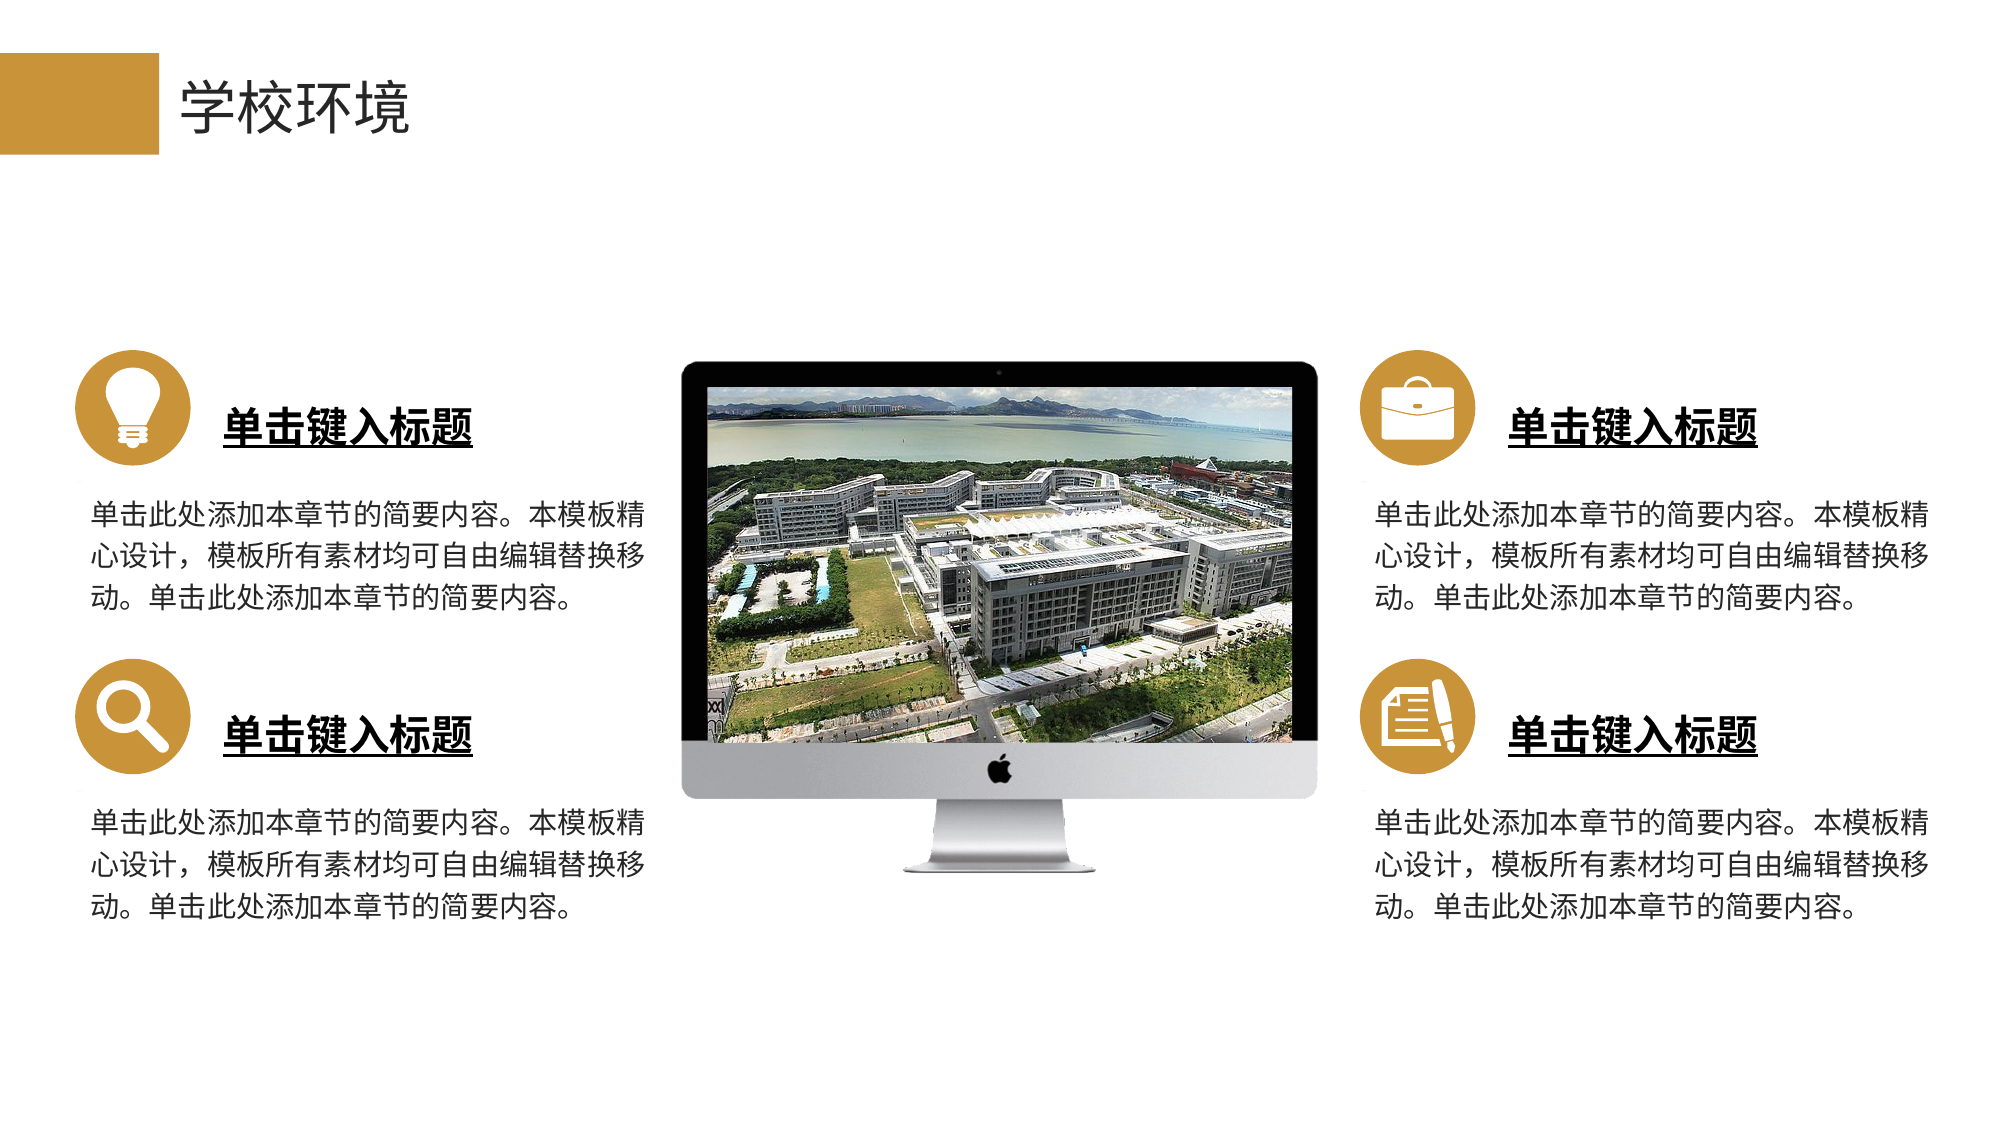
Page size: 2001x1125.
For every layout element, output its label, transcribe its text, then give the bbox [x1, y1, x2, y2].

text_box 单击键入标题 [1492, 393, 1820, 458]
text_box 单击此处添加本章节的简要内容。本模板精心设计，模板所有素材均可自由编辑替换移动。单击此处添加本章节的简要内容。 [1359, 481, 1958, 622]
text_box [1431, 679, 1452, 724]
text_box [627, 350, 1345, 889]
text_box [1358, 349, 1477, 467]
text_box 单击此处添加本章节的简要内容。本模板精心设计，模板所有素材均可自由编辑替换移动。单击此处添加本章节的简要内容。 [1359, 790, 1958, 931]
text_box 学校环境 [163, 63, 543, 149]
text_box [1380, 375, 1455, 441]
text_box [74, 349, 192, 467]
text_box [0, 52, 160, 156]
text_box [1440, 723, 1456, 753]
text_box [95, 679, 171, 754]
text_box [104, 366, 162, 450]
text_box [1358, 657, 1477, 776]
text_box 单击键入标题 [208, 701, 535, 767]
text_box 单击此处添加本章节的简要内容。本模板精心设计，模板所有素材均可自由编辑替换移动。单击此处添加本章节的简要内容。 [75, 790, 673, 931]
text_box 单击此处添加本章节的简要内容。本模板精心设计，模板所有素材均可自由编辑替换移动。单击此处添加本章节的简要内容。 [75, 481, 627, 622]
text_box 单击键入标题 [208, 393, 535, 458]
text_box 单击键入标题 [1492, 701, 1820, 767]
text_box [74, 657, 192, 776]
text_box [1381, 687, 1442, 746]
